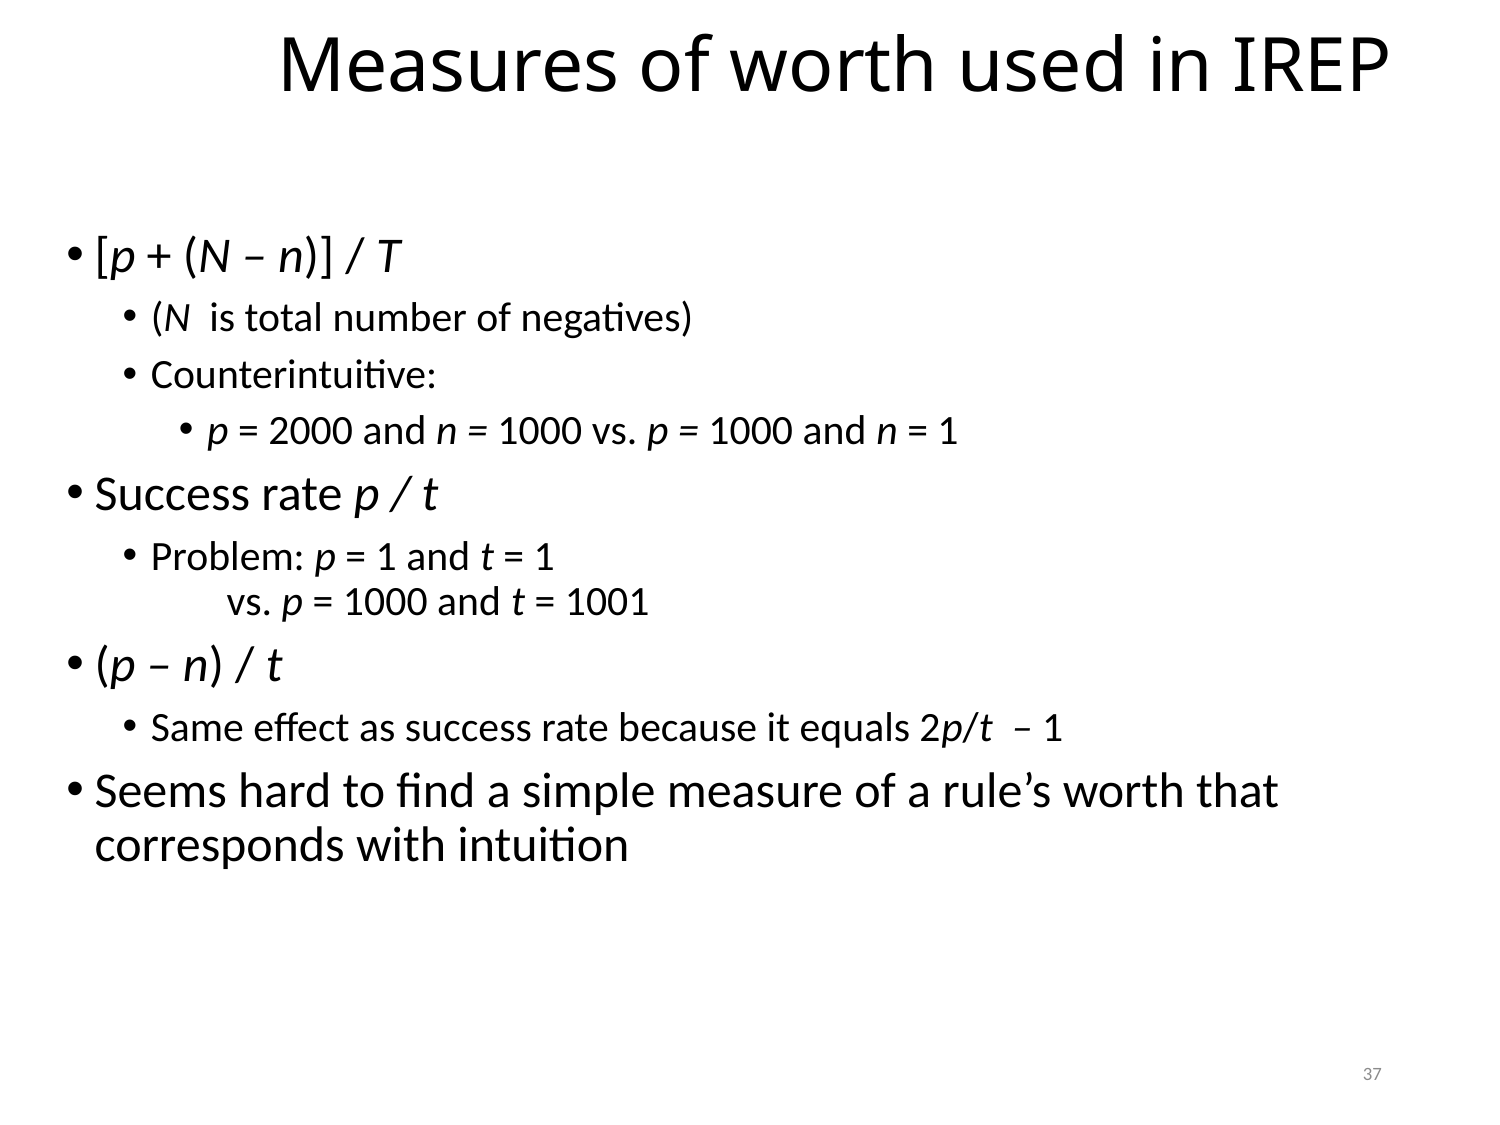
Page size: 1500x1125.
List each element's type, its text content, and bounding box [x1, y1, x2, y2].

title Measures of worth used in IREP [262, 0, 1500, 148]
list [p + (N – n)] / T (N is total number of negatives) Counterintuitive: p = 2000 and n = 1000 vs. p = 1000 and n = 1 Success rate p / t Problem: p = 1 and t = 1 vs. p = 1000 and t = 1001 (p – n) / t Same effect as success rate because it equals 2p/t – 1 Seems hard to find a simple measure of a rule’s worth that corresponds with intuition [51, 221, 1452, 880]
slide_number 37 [1059, 1042, 1397, 1103]
